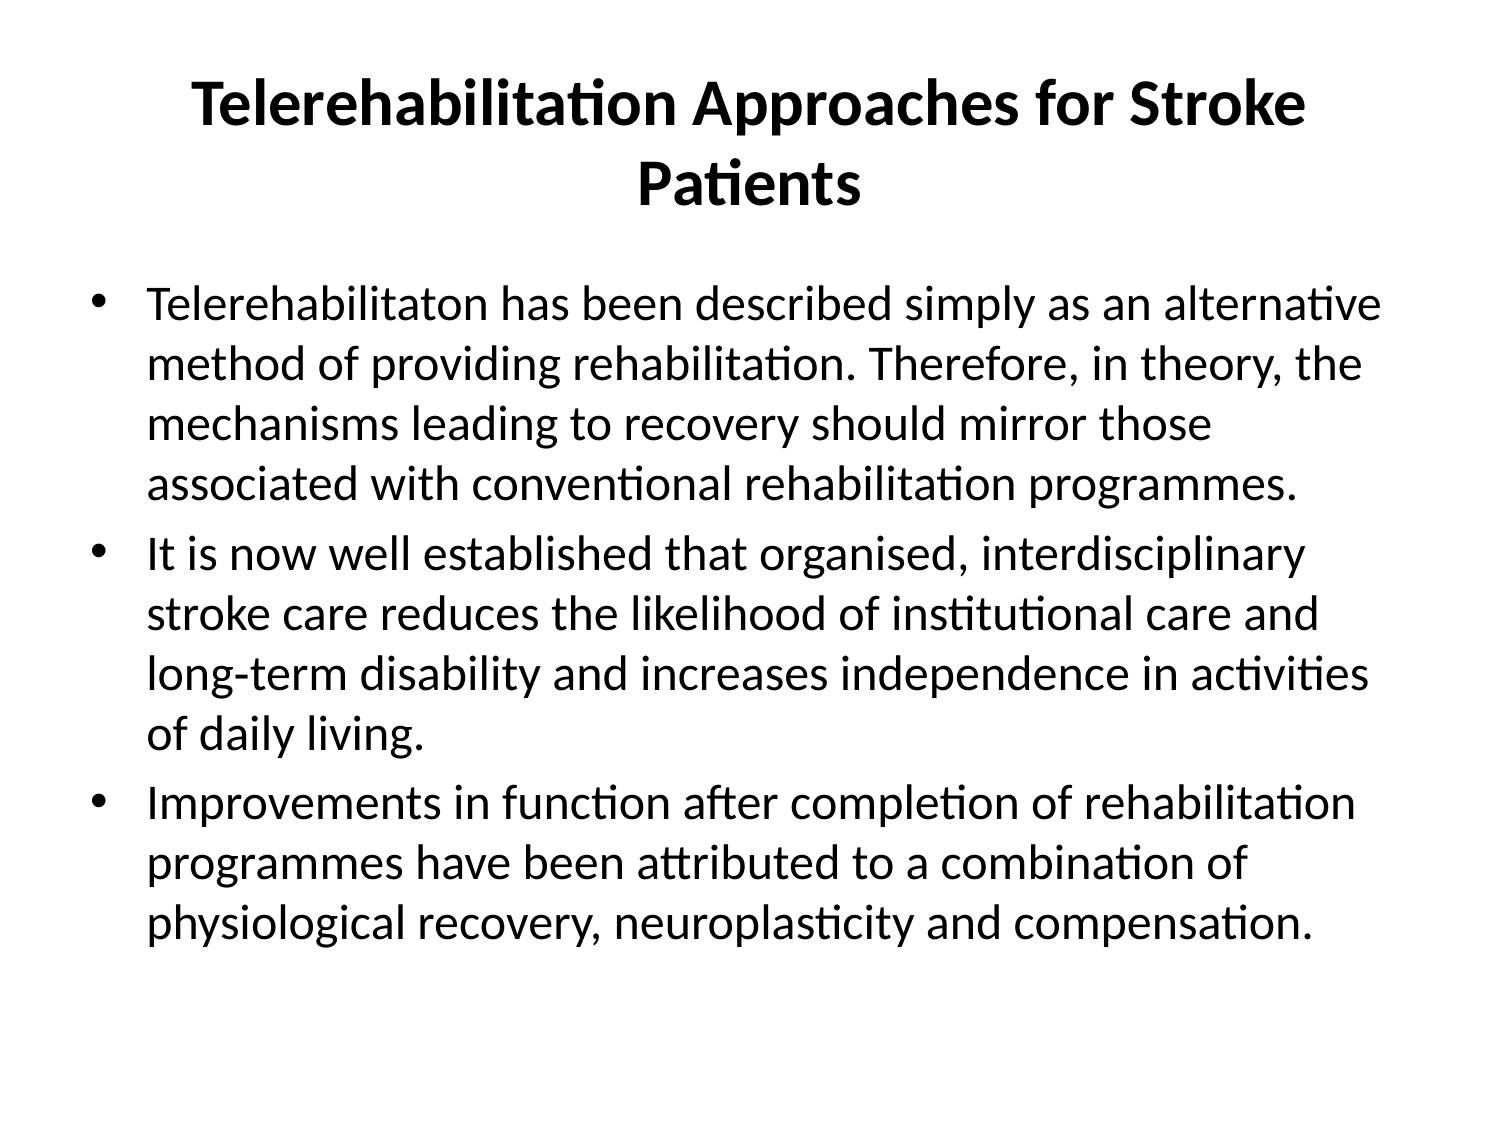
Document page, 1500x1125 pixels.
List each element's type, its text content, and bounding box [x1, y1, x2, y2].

title Telerehabilitation Approaches for Stroke Patients [75, 45, 1425, 233]
list Telerehabilitaton has been described simply as an alternative method of providing rehabilitation. Therefore, in theory, the mechanisms leading to recovery should mirror those associated with conventional rehabilitation programmes. It is now well established that organised, interdisciplinary stroke care reduces the likelihood of institutional care and long‐term disability and increases independence in activities of daily living. Improvements in function after completion of rehabilitation programmes have been attributed to a combination of physiological recovery, neuroplasticity and compensation. [75, 262, 1425, 1005]
